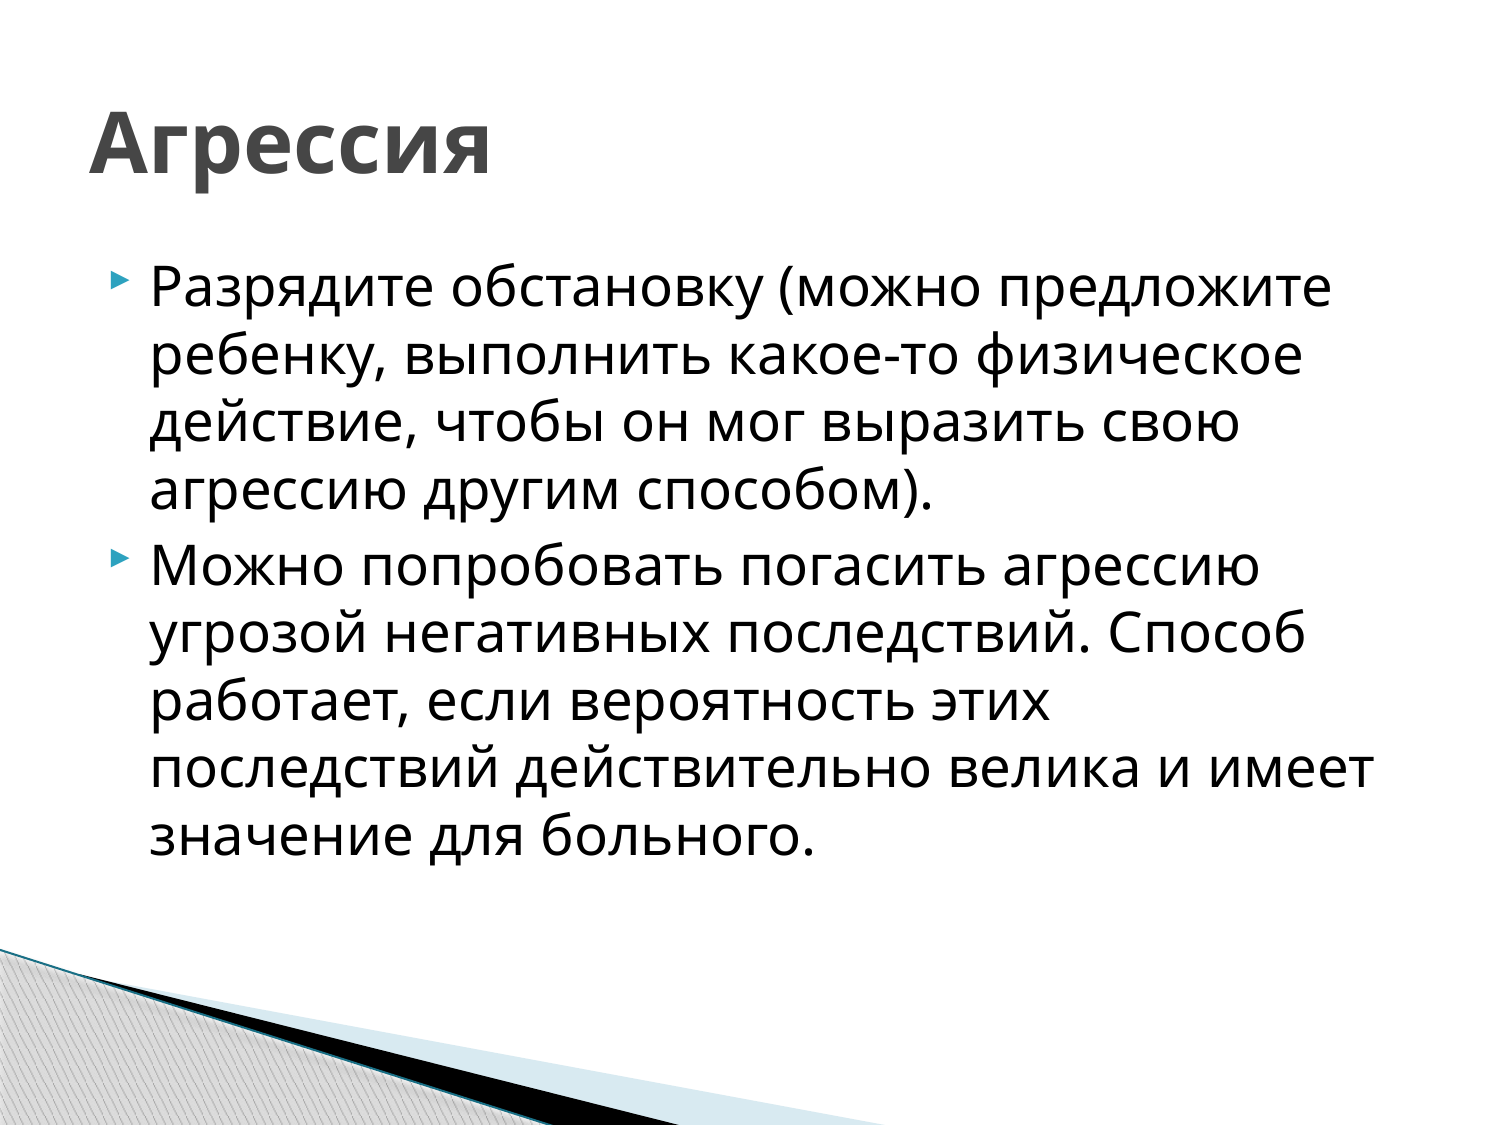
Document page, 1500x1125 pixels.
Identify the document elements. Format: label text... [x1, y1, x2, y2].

title Агрессия [75, 45, 1425, 233]
list Разрядите обстановку (можно предложите ребенку, выполнить какое-то физическое действие, чтобы он мог выразить свою агрессию другим способом). Можно попробовать погасить агрессию угрозой негативных последствий. Способ работает, если вероятность этих последствий действительно велика и имеет значение для больного. [75, 243, 1425, 986]
